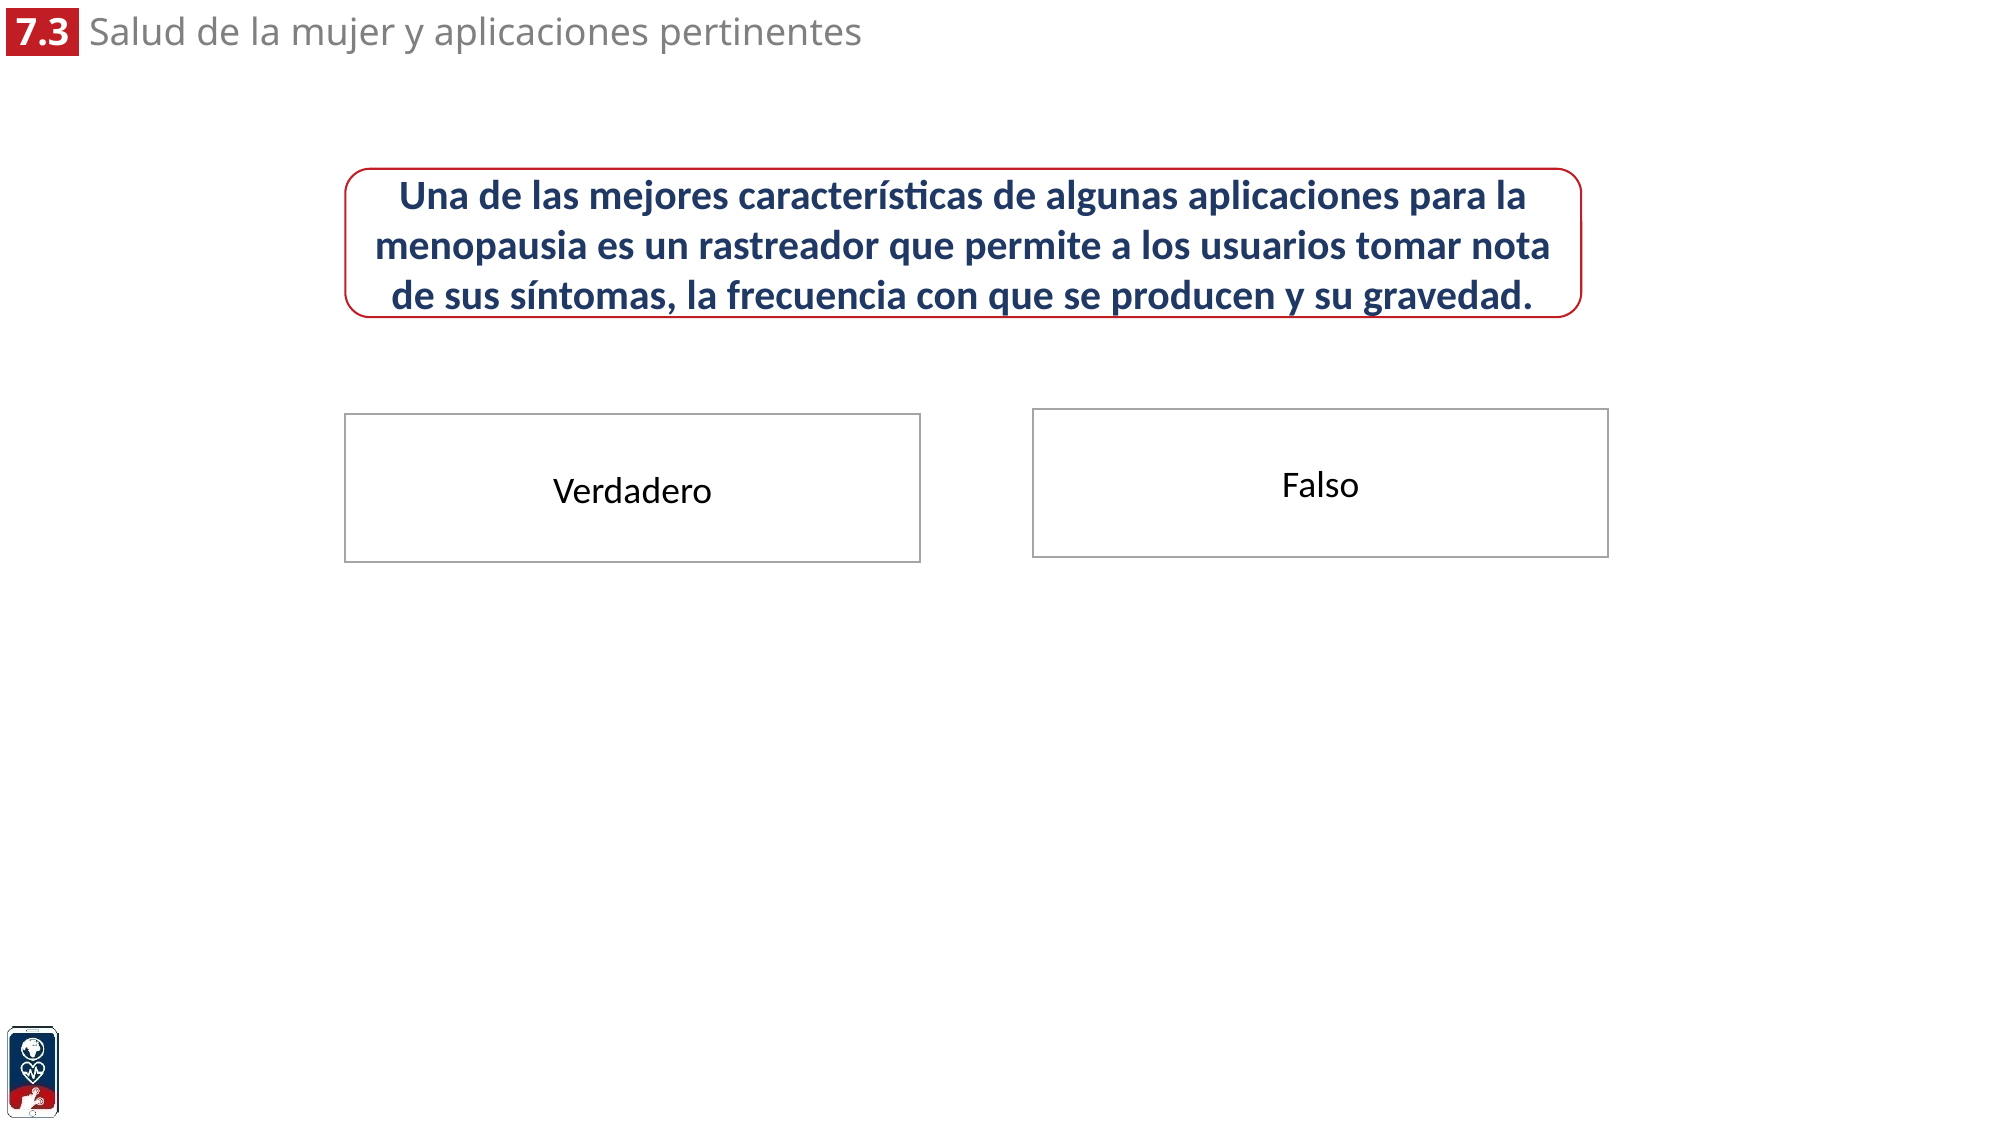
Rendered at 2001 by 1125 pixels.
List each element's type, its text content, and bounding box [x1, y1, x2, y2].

text_box Falso [1032, 408, 1609, 558]
picture [7, 1026, 59, 1118]
text_box Verdadero [344, 413, 921, 563]
text_box Una de las mejores características de algunas aplicaciones para la menopausia es un rastreador que permite a los usuarios tomar nota de sus síntomas, la frecuencia con que se producen y su gravedad. [344, 167, 1583, 319]
